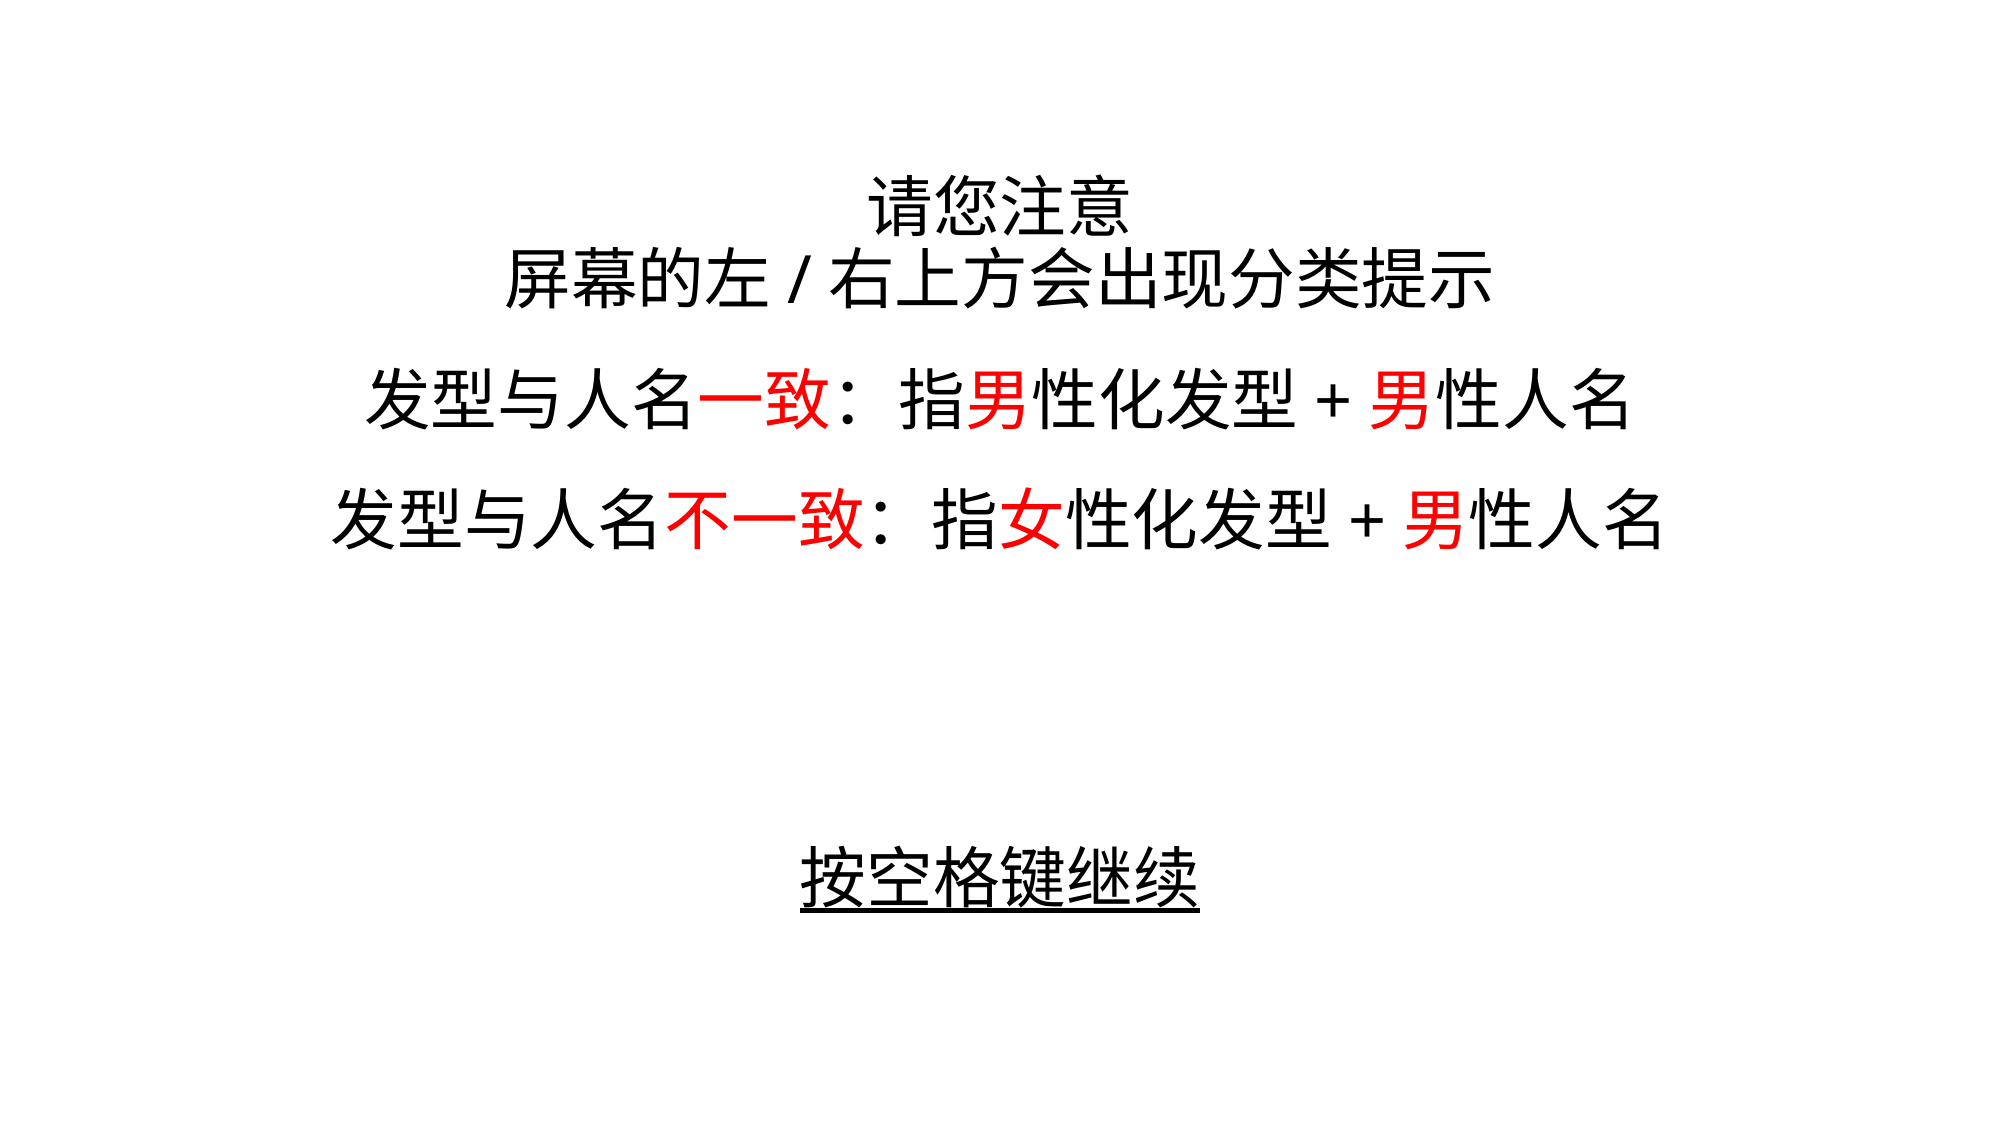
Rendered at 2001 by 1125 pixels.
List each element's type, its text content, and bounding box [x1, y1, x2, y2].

text_box 请您注意 屏幕的左/右上方会出现分类提示 发型与人名一致：指男性化发型+男性人名 发型与人名不一致：指女性化发型+男性人名 按空格键继续 [39, 166, 1961, 1008]
